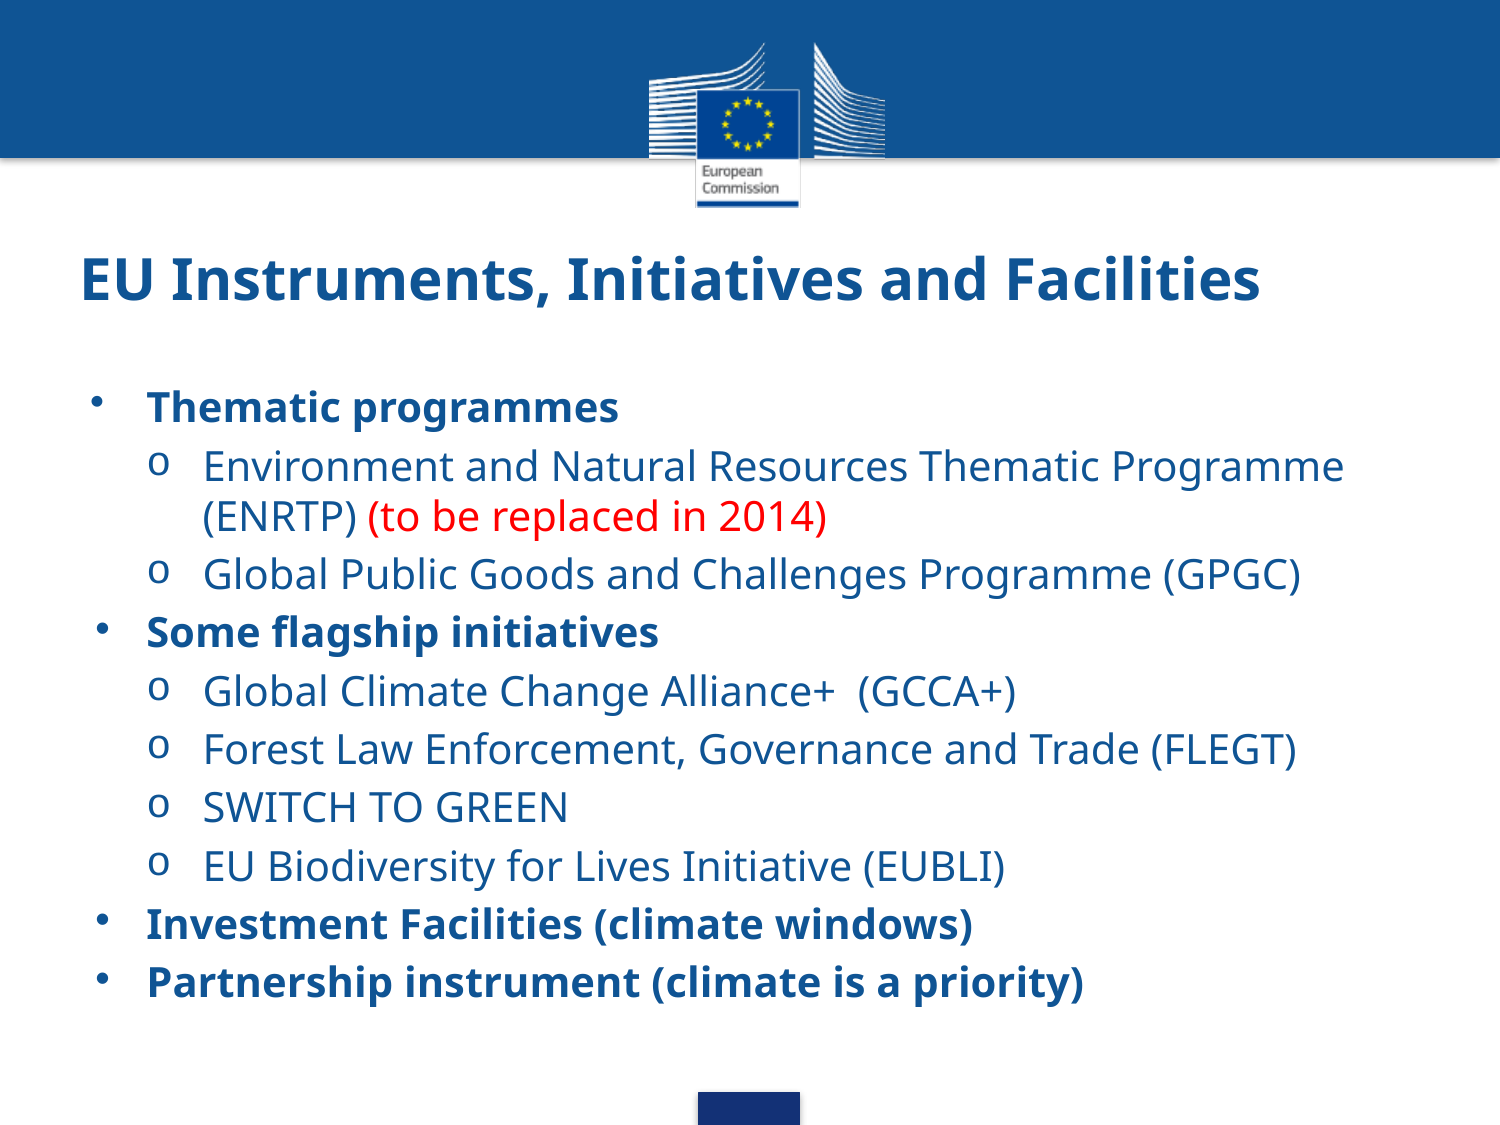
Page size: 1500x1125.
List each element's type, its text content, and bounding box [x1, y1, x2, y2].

picture [649, 42, 885, 200]
list Thematic programmes Environment and Natural Resources Thematic Programme (ENRTP) (to be replaced in 2014) Global Public Goods and Challenges Programme (GPGC) Some flagship initiatives Global Climate Change Alliance+ (GCCA+) Forest Law Enforcement, Governance and Trade (FLEGT) SWITCH TO GREEN EU Biodiversity for Lives Initiative (EUBLI) Investment Facilities (climate windows) Partnership instrument (climate is a priority) [75, 373, 1500, 953]
title EU Instruments, Initiatives and Facilities [64, 200, 1500, 354]
